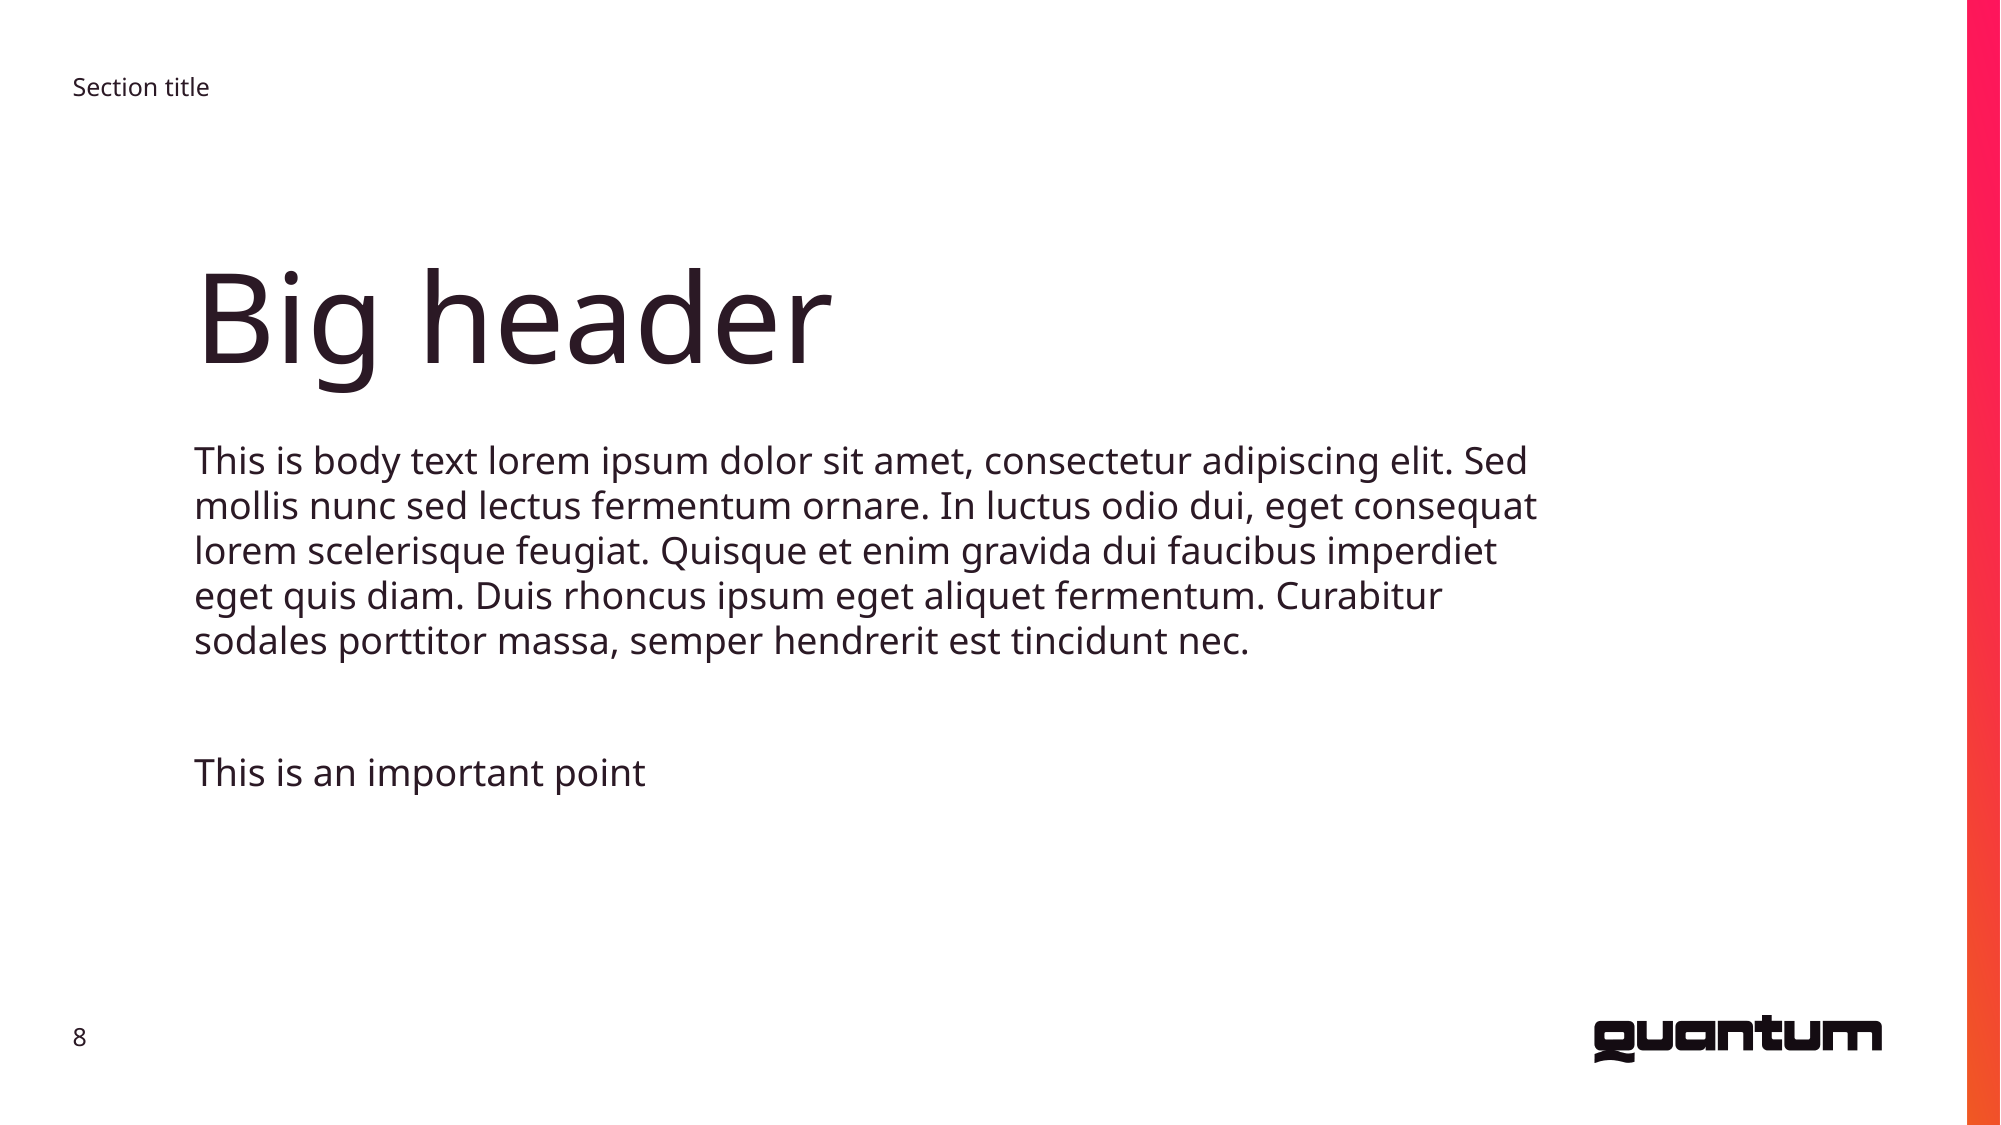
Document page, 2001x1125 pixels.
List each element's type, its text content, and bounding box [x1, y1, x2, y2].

picture [1594, 1015, 1882, 1063]
text_box Big header [179, 248, 917, 430]
text_box This is body text lorem ipsum dolor sit amet, consectetur adipiscing elit. Sed mollis nunc sed lectus fermentum ornare. In luctus odio dui, eget consequat lorem scelerisque feugiat. Quisque et enim gravida dui faucibus imperdiet eget quis diam. Duis rhoncus ipsum eget aliquet fermentum. Curabitur sodales porttitor massa, semper hendrerit est tincidunt nec. This is an important point [179, 429, 1554, 845]
picture [1967, 0, 2000, 1125]
text_box 8 [72, 978, 159, 1053]
text_box Section title [72, 72, 492, 114]
